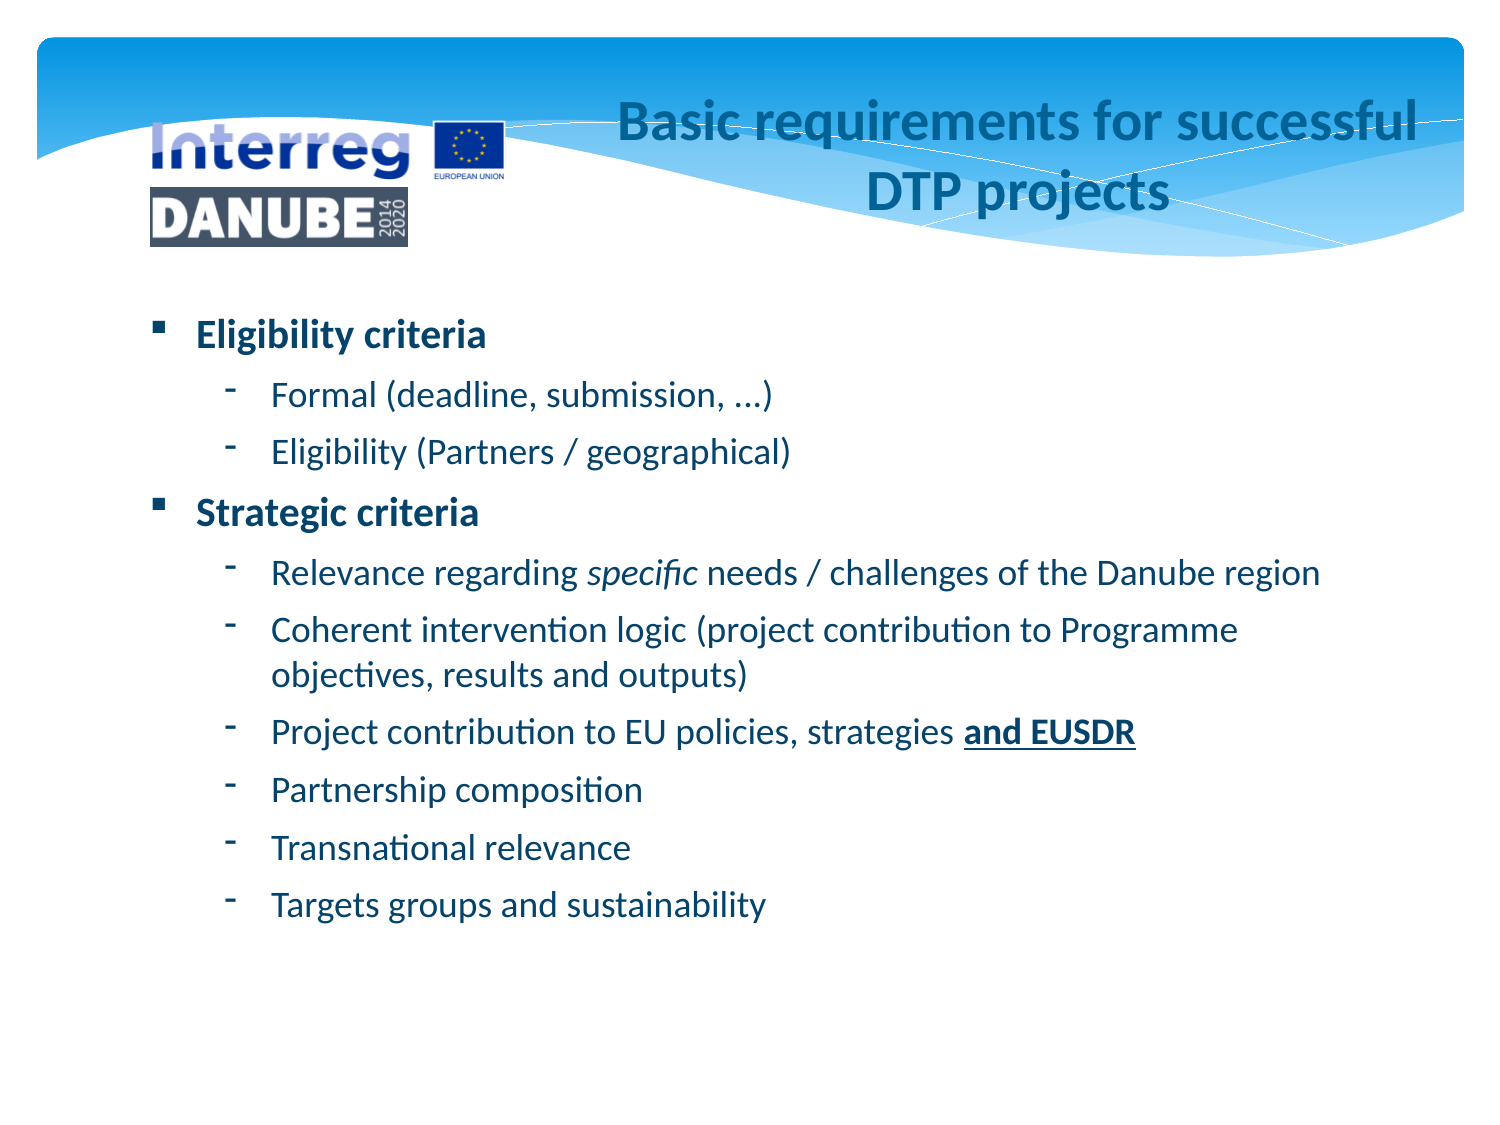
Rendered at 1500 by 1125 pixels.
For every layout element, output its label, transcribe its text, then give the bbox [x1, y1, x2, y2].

text_box Eligibility criteria Formal (deadline, submission, ...) Eligibility (Partners / geographical) Strategic criteria Relevance regarding specific needs / challenges of the Danube region Coherent intervention logic (project contribution to Programme objectives, results and outputs) Project contribution to EU policies, strategies and EUSDR Partnership composition Transnational relevance Targets groups and sustainability [134, 299, 1363, 933]
text_box Basic requirements for successful DTP projects [587, 75, 1450, 263]
picture [118, 88, 538, 248]
